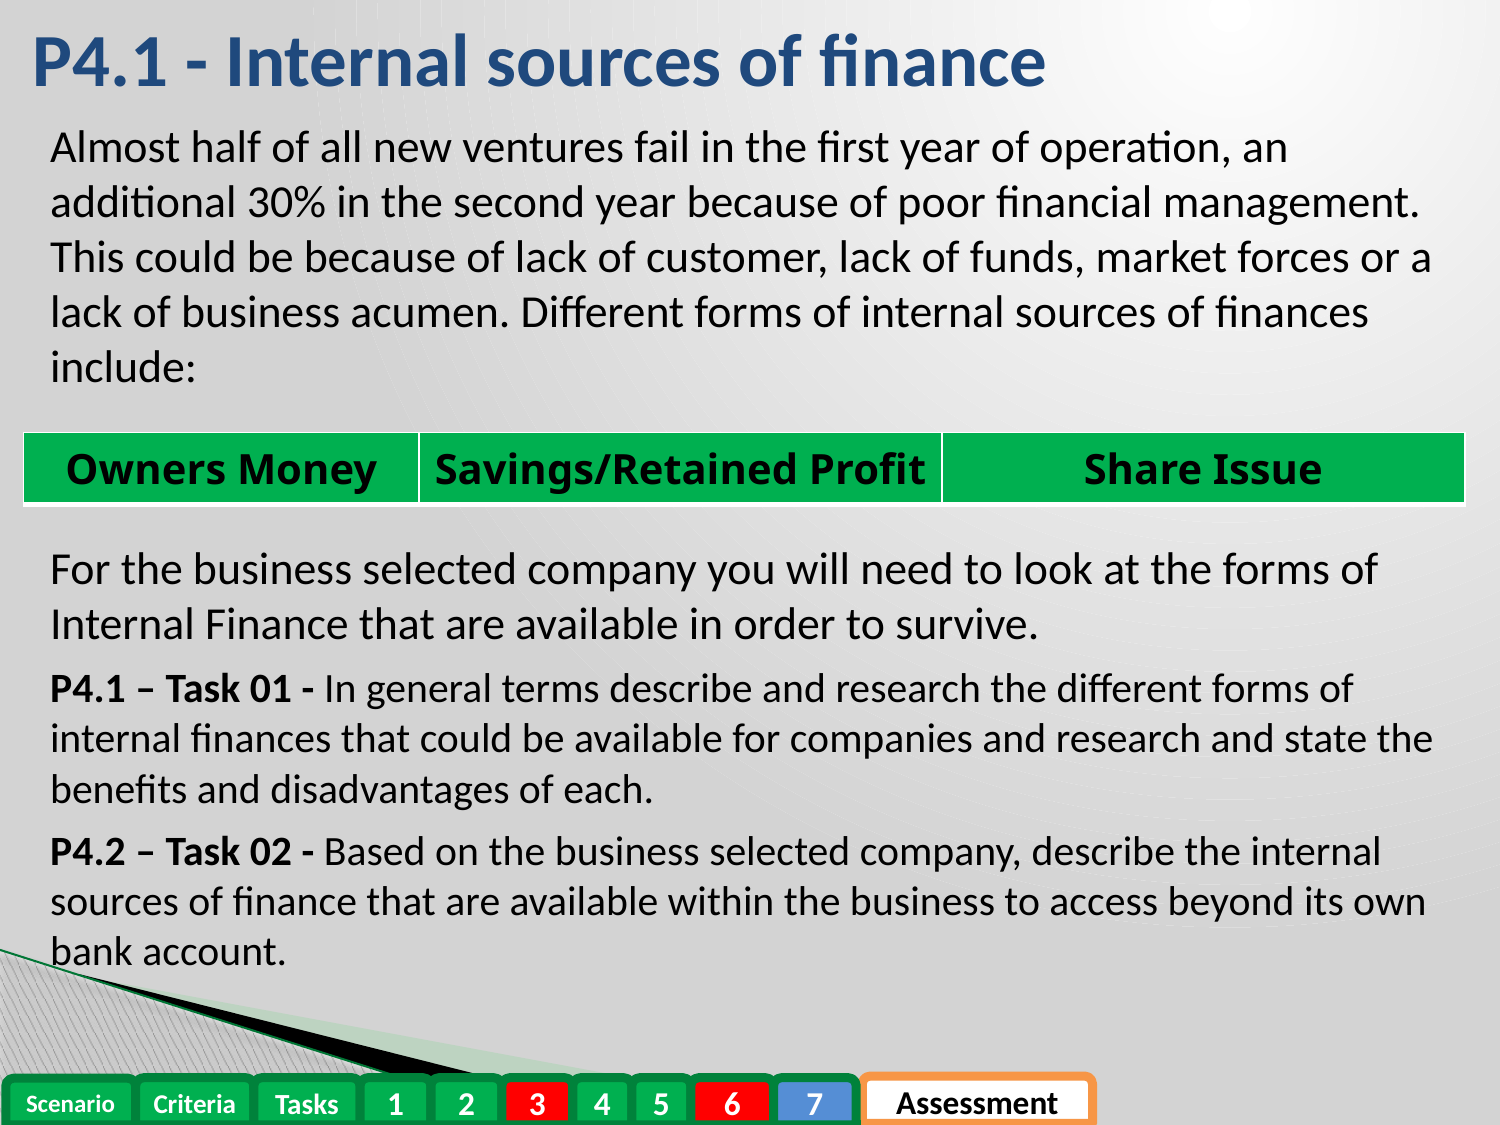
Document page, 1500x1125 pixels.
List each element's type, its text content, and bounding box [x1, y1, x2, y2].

table_header Share Issue [943, 433, 1464, 502]
text_box P4.1 - Internal sources of finance [17, 19, 1489, 94]
table_header Savings/Retained Profit [420, 433, 941, 502]
table_header Owners Money [24, 433, 418, 502]
list Almost half of all new ventures fail in the first year of operation, an additional 30% in the second year because of poor financial management. This could be because of lack of customer, lack of funds, market forces or a lack of business acumen. Different forms of internal sources of finances include: For the business selected company you will need to look at the forms of Internal Finance that are available in order to survive. P4.1 – Task 01 - In general terms describe and research the different forms of internal finances that could be available for companies and research and state the benefits and disadvantages of each. P4.2 – Task 02 - Based on the business selected company, describe the internal sources of finance that are available within the business to access beyond its own bank account. [35, 109, 1477, 1012]
